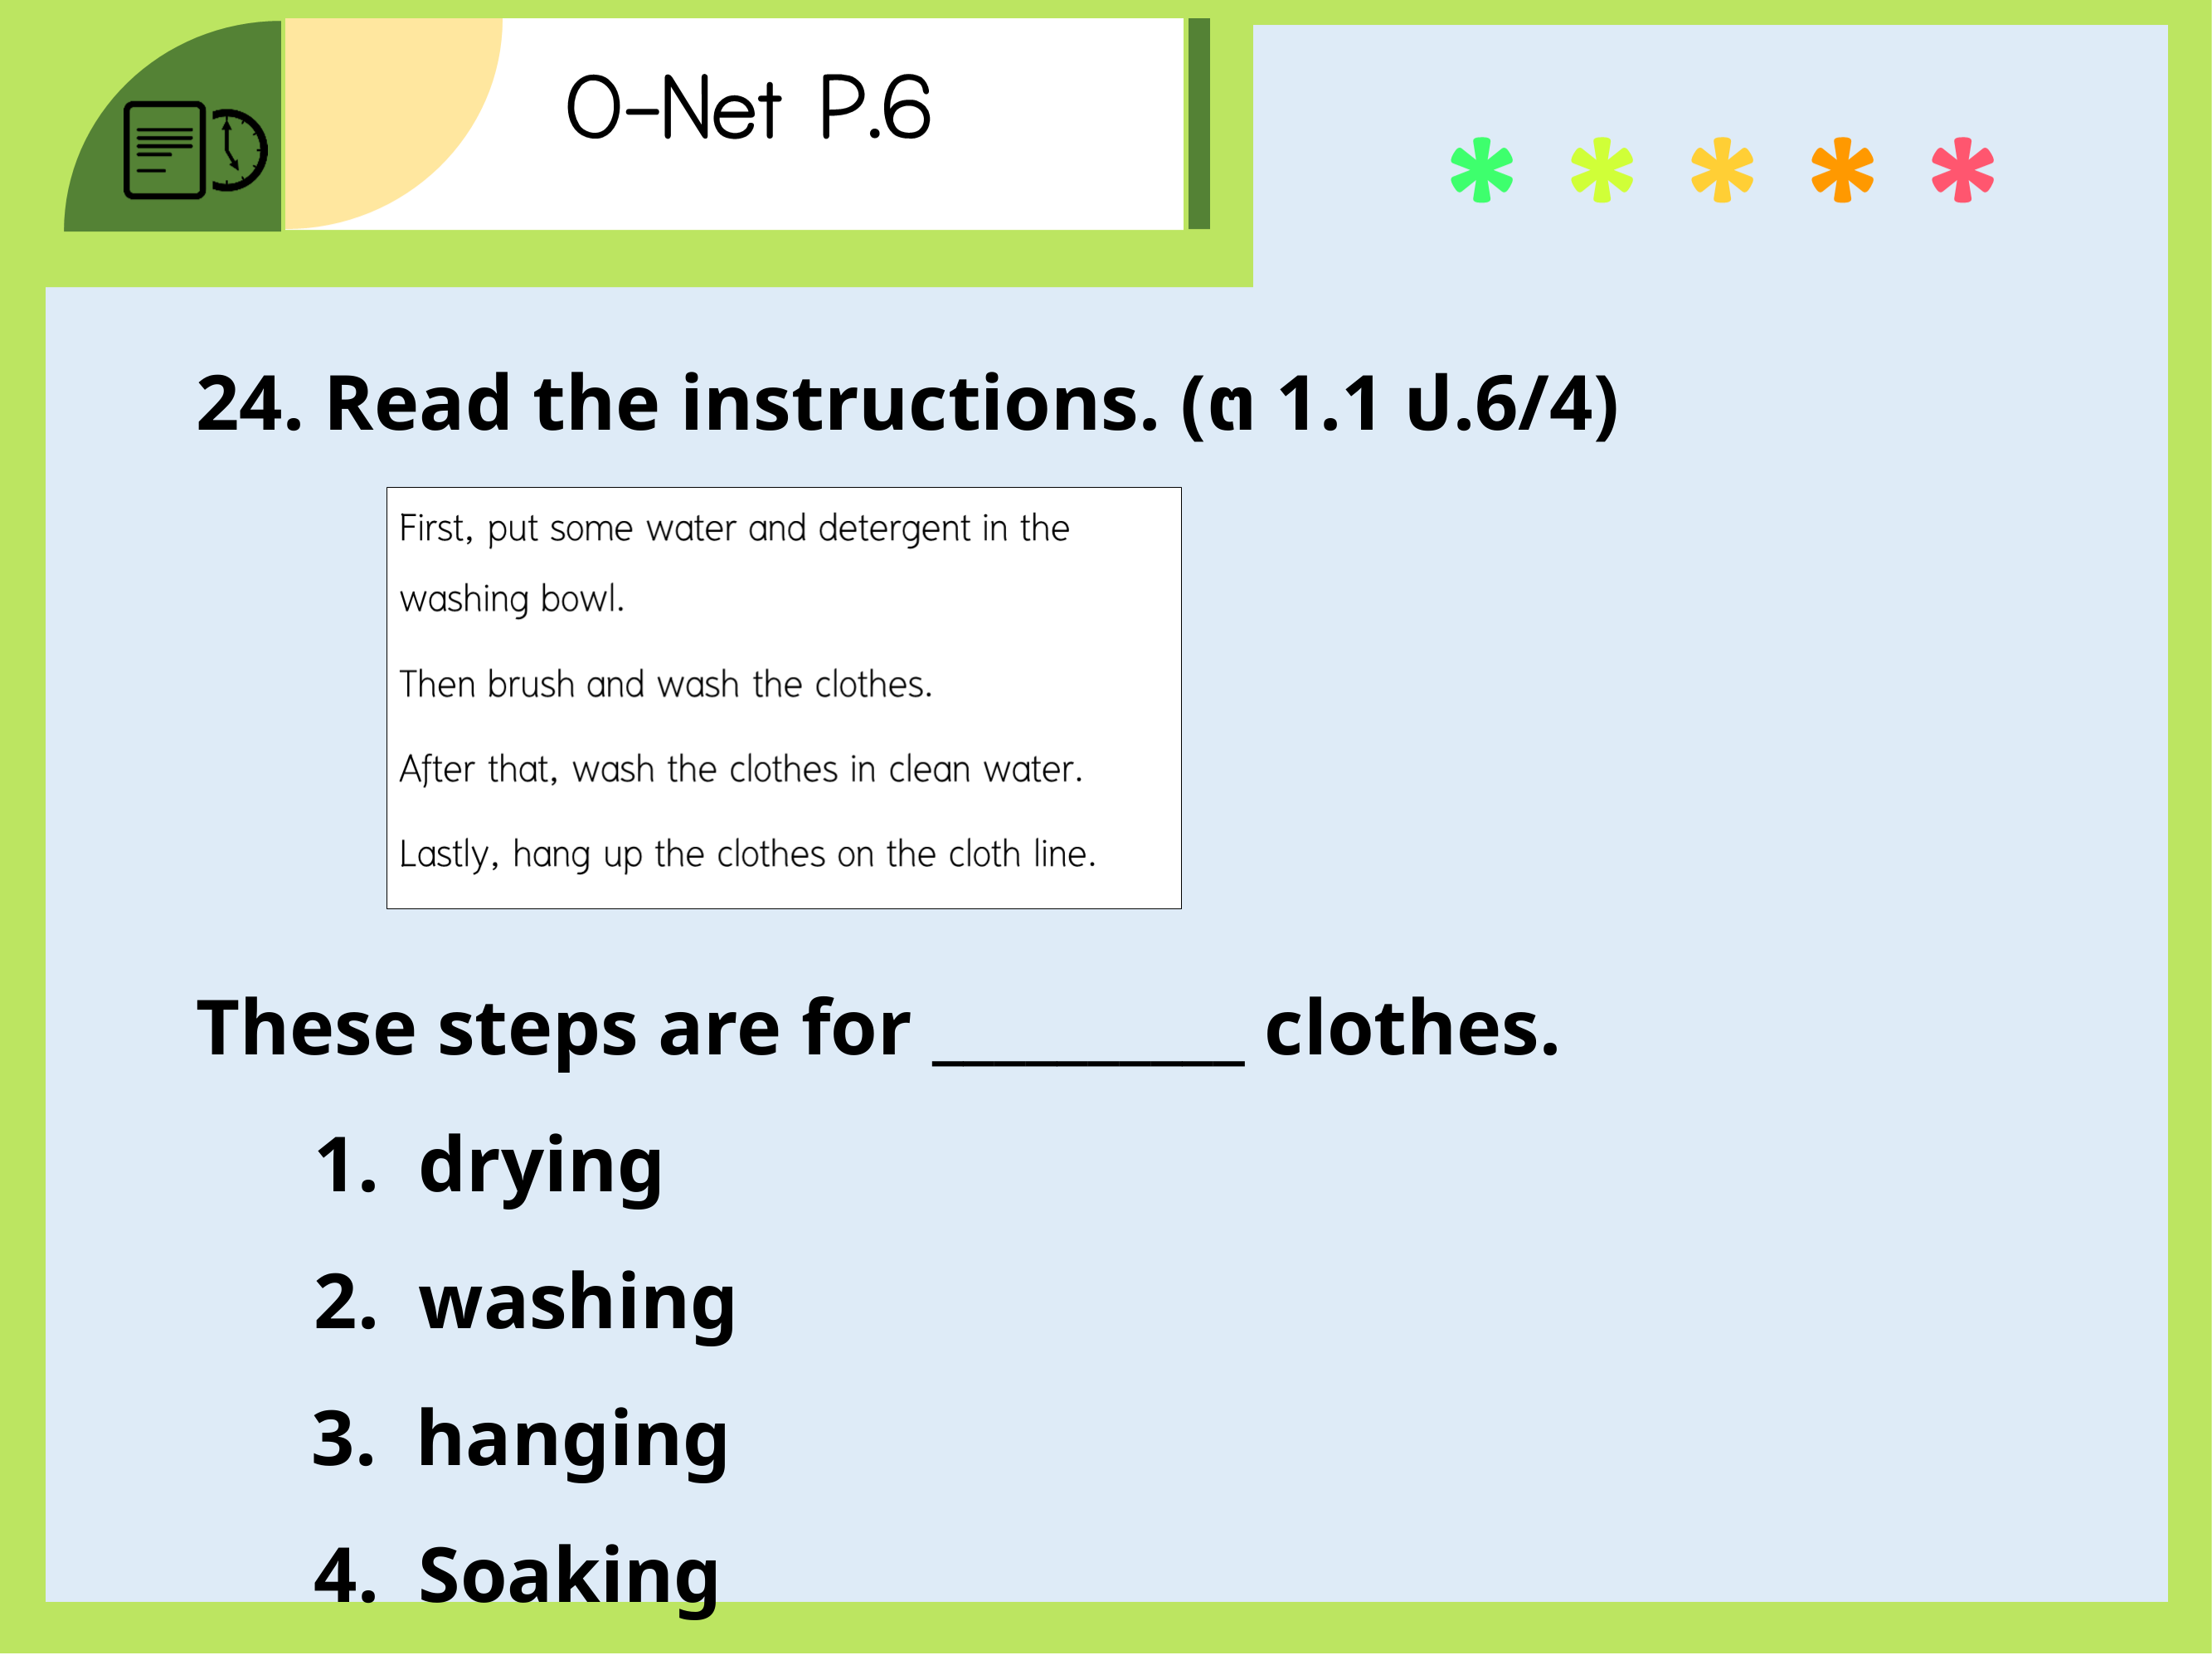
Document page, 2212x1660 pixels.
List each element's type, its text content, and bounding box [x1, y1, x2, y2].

picture [0, 0, 2212, 1653]
text_box 24. Read the instructions. (ต 1.1 ป.6/4) These steps are for __________ clothes. 1. drying 2. washing 3. hanging 4. Soaking [183, 1653, 2089, 1659]
